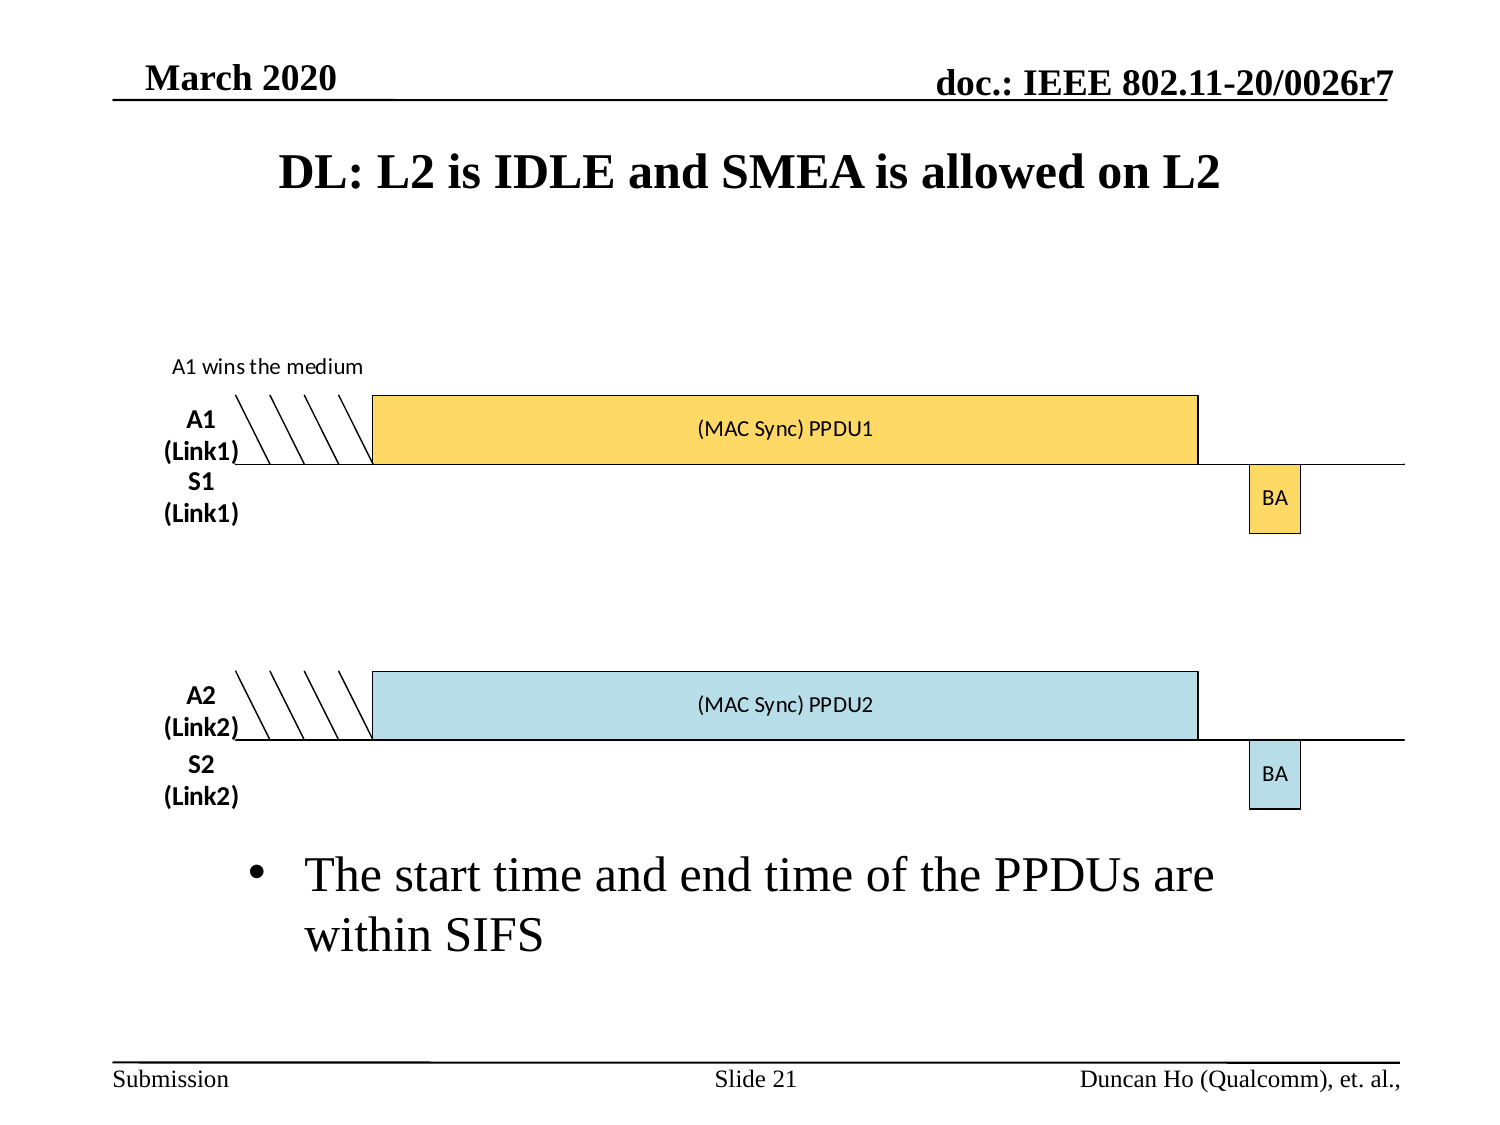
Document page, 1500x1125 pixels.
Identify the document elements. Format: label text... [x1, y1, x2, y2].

title DL: L2 is IDLE and SMEA is allowed on L2 [112, 112, 1388, 226]
footer Duncan Ho (Qualcomm), et. al., [878, 1061, 1402, 1093]
text_box The start time and end time of the PPDUs are within SIFS [233, 834, 1313, 970]
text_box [129, 336, 1406, 814]
slide_number Slide 21 [712, 1061, 800, 1123]
